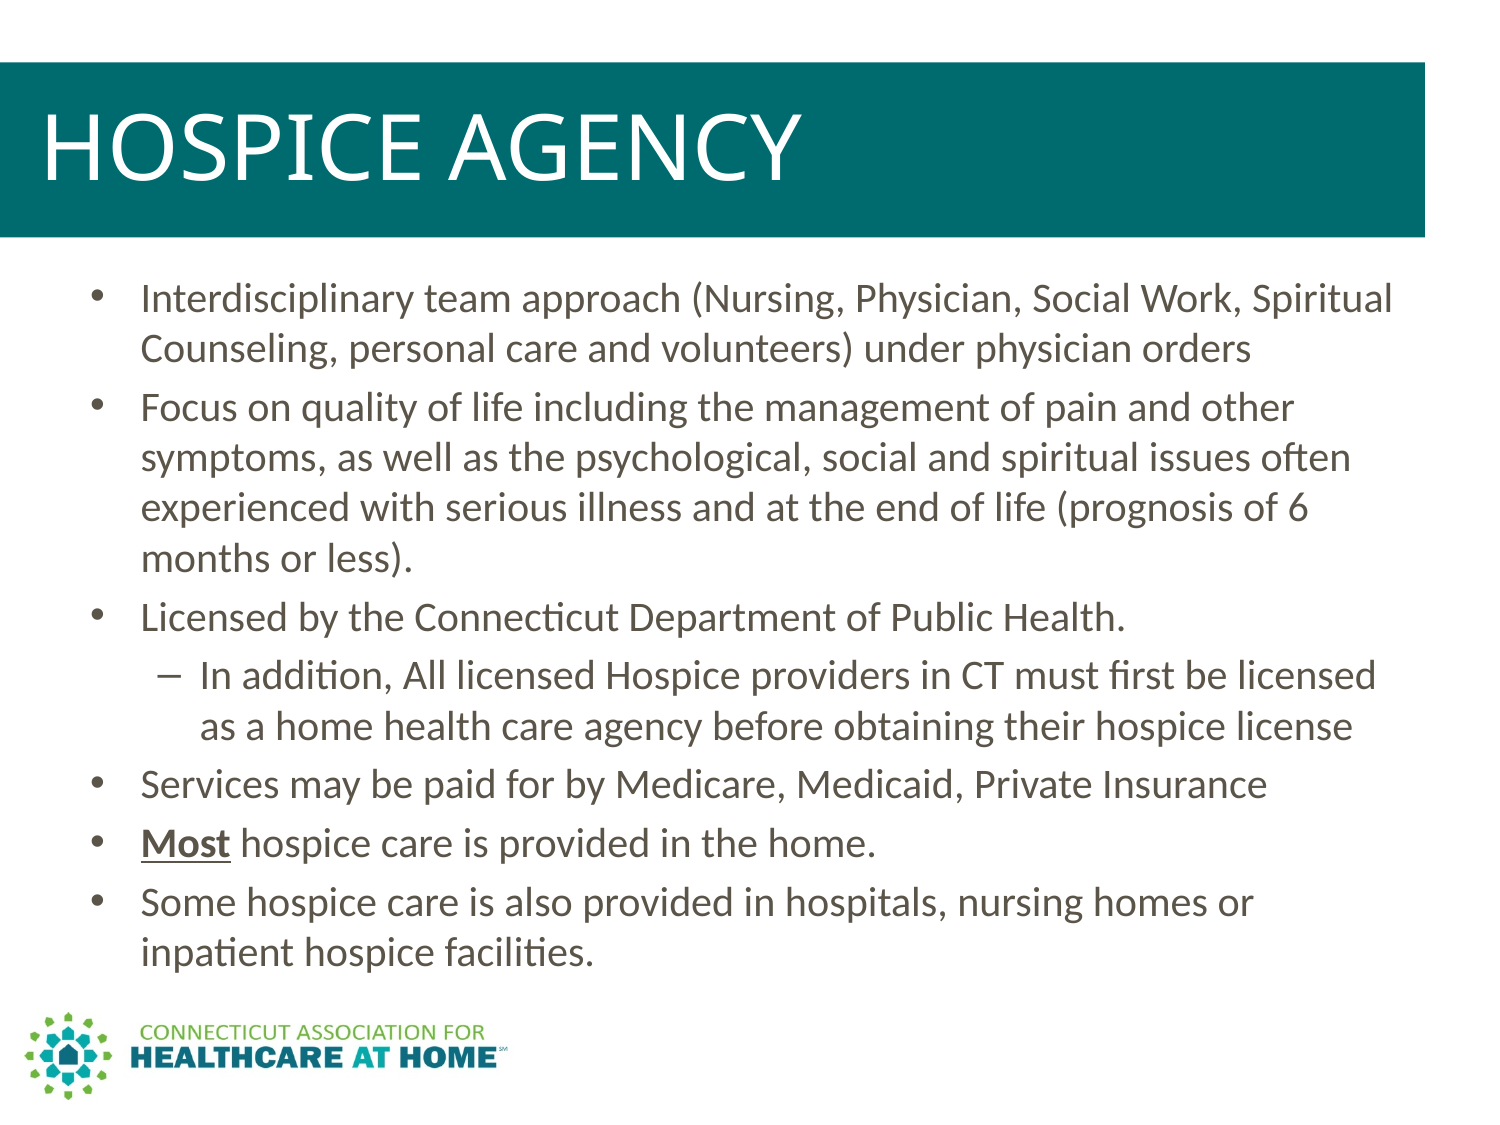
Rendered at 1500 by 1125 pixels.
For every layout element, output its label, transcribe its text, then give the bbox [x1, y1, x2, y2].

list Interdisciplinary team approach (Nursing, Physician, Social Work, Spiritual Counseling, personal care and volunteers) under physician orders Focus on quality of life including the management of pain and other symptoms, as well as the psychological, social and spiritual issues often experienced with serious illness and at the end of life (prognosis of 6 months or less). Licensed by the Connecticut Department of Public Health. In addition, All licensed Hospice providers in CT must first be licensed as a home health care agency before obtaining their hospice license Services may be paid for by Medicare, Medicaid, Private Insurance Most hospice care is provided in the home. Some hospice care is also provided in hospitals, nursing homes or inpatient hospice facilities. [75, 262, 1425, 1005]
text_box [0, 60, 1427, 239]
title Hospice agency [24, 50, 1375, 238]
picture [24, 1012, 520, 1101]
